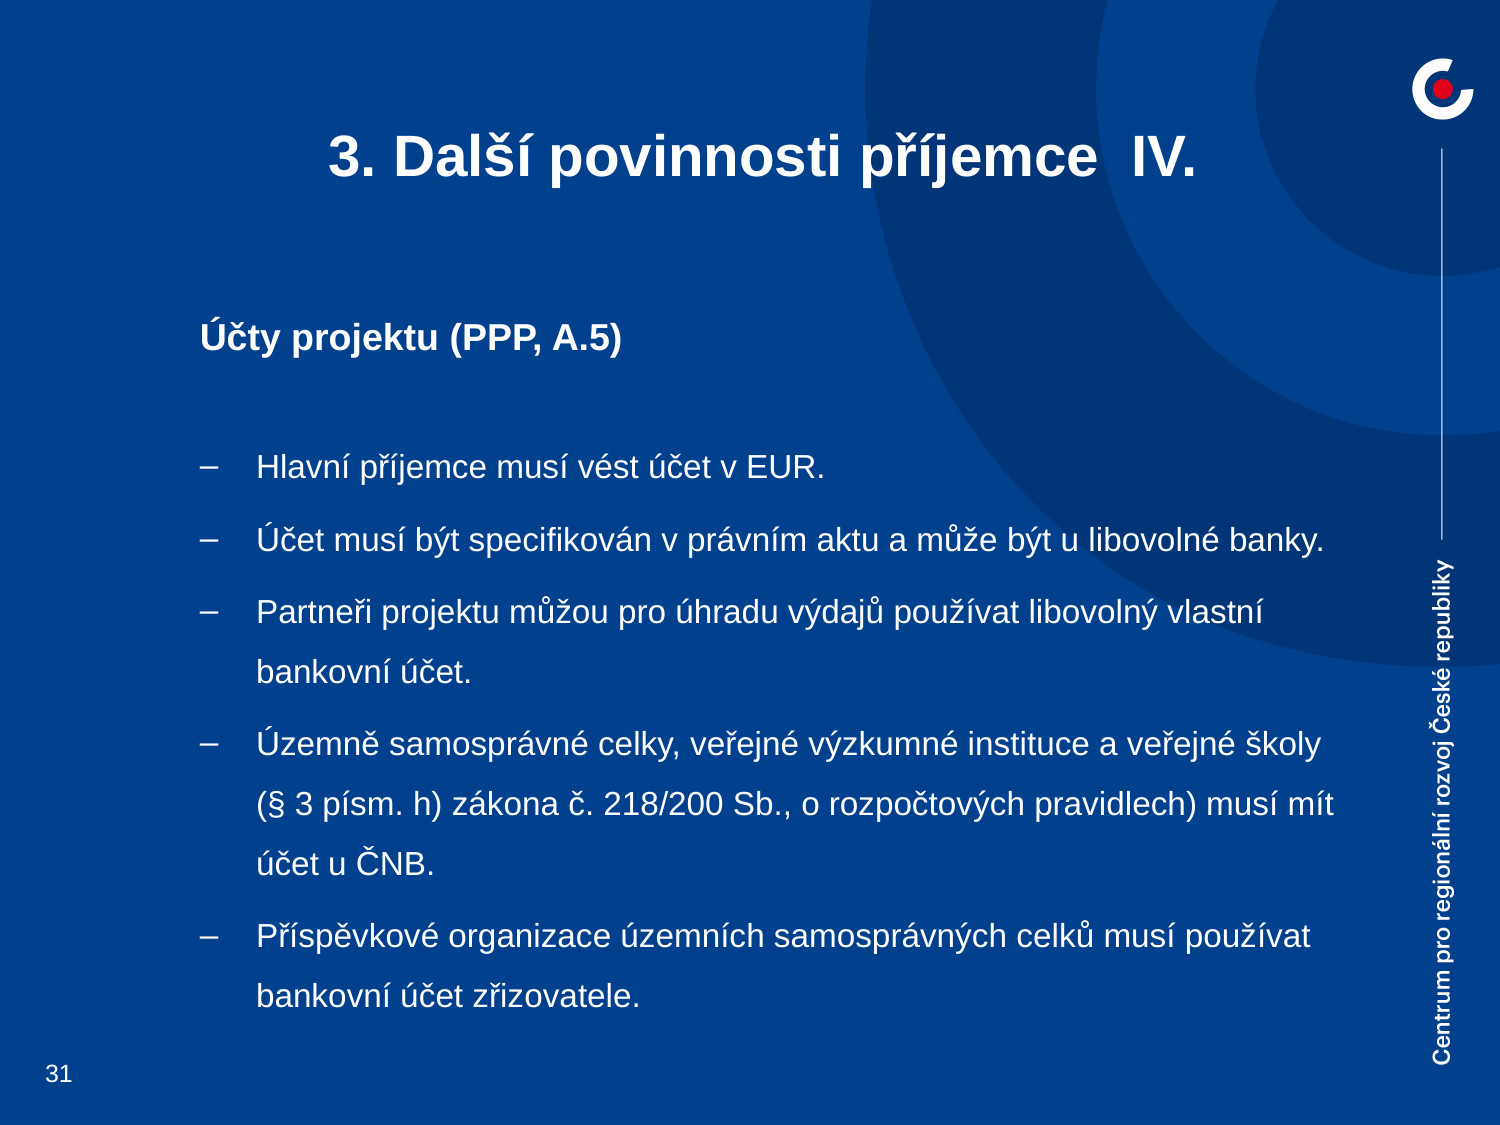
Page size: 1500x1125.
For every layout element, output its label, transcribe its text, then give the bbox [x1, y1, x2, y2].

picture [0, 0, 1500, 1125]
list Účty projektu (PPP, A.5) Hlavní příjemce musí vést účet v EUR. Účet musí být specifikován v právním aktu a může být u libovolné banky. Partneři projektu můžou pro úhradu výdajů používat libovolný vlastní bankovní účet. Územně samosprávné celky, veřejné výzkumné instituce a veřejné školy (§ 3 písm. h) zákona č. 218/200 Sb., o rozpočtových pravidlech) musí mít účet u ČNB. Příspěvkové organizace územních samosprávných celků musí používat bankovní účet zřizovatele. [185, 283, 1360, 1060]
slide_number 31 [30, 1042, 113, 1103]
title 3. Další povinnosti příjemce IV. [185, 110, 1343, 236]
